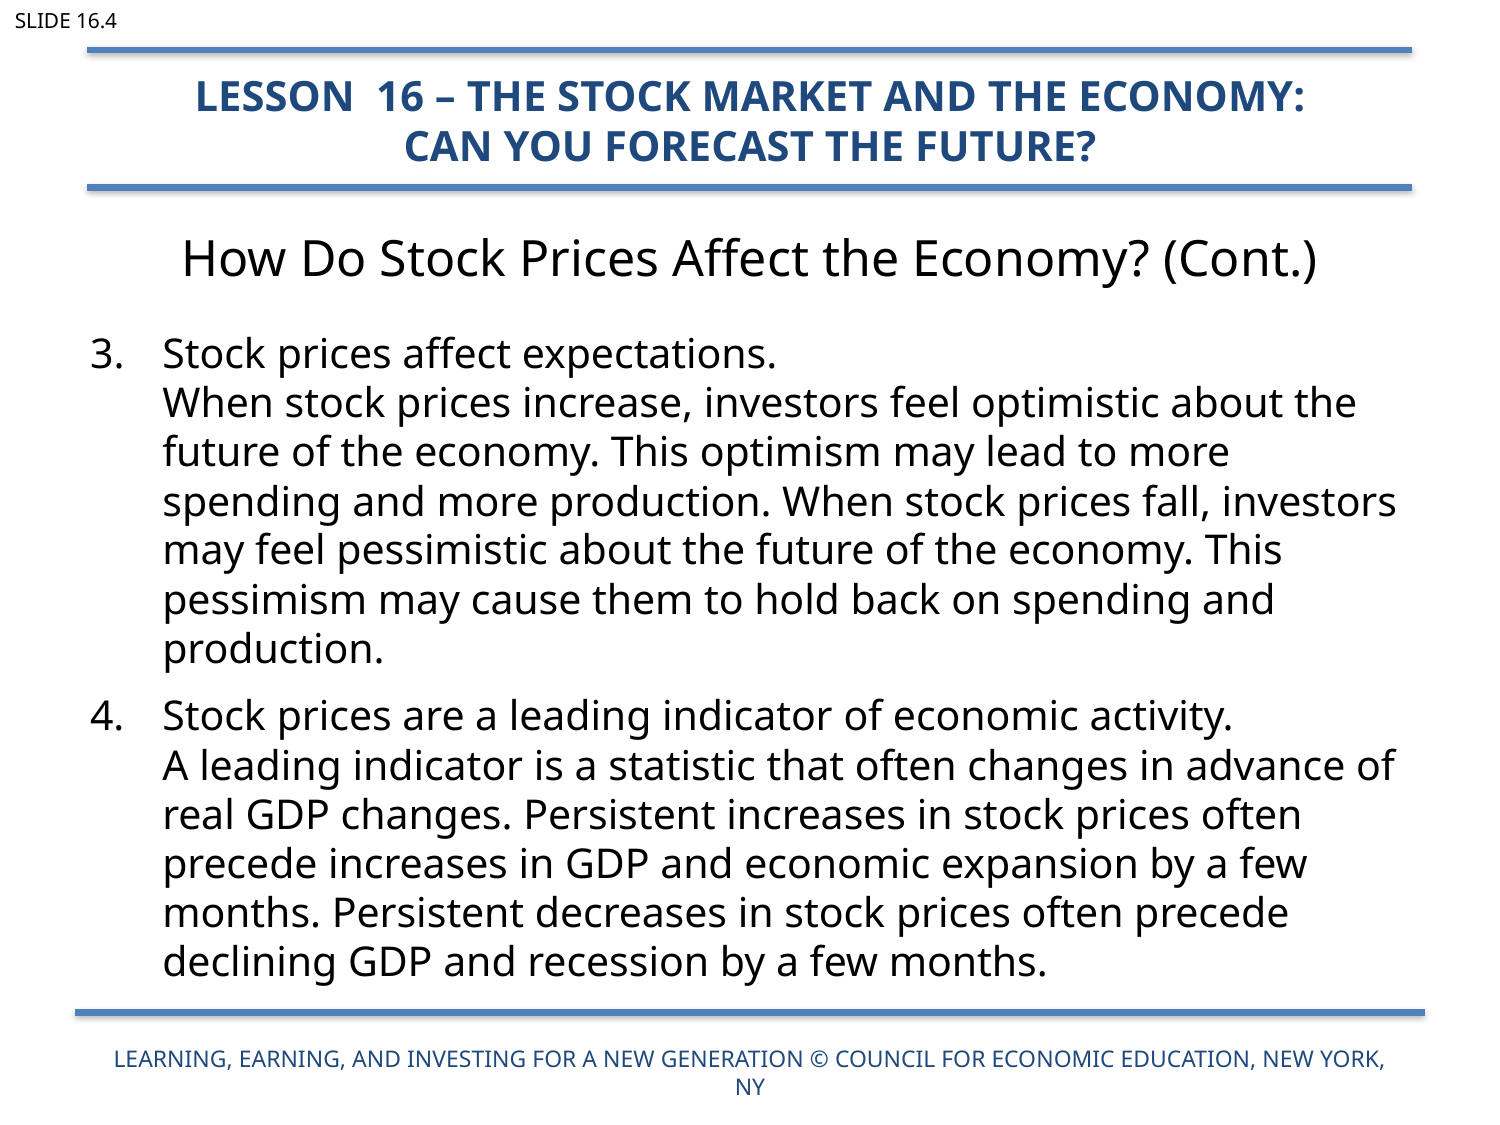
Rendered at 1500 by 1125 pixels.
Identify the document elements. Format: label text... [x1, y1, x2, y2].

text_box Slide 16.4 [0, 0, 213, 40]
title How Do Stock Prices Affect the Economy? (Cont.) [75, 162, 1425, 320]
text_box Lesson 16 – The Stock Market and the Economy: Can you Forecast the Future? [125, 62, 1375, 178]
list 3. Stock prices affect expectations. When stock prices increase, investors feel optimistic about the future of the economy. This optimism may lead to more spending and more production. When stock prices fall, investors may feel pessimistic about the future of the economy. This pessimism may cause them to hold back on spending and production. Stock prices are a leading indicator of economic activity. A leading indicator is a statistic that often changes in advance of real GDP changes. Persistent increases in stock prices often precede increases in GDP and economic expansion by a few months. Persistent decreases in stock prices often precede declining GDP and recession by a few months. [75, 320, 1425, 1000]
